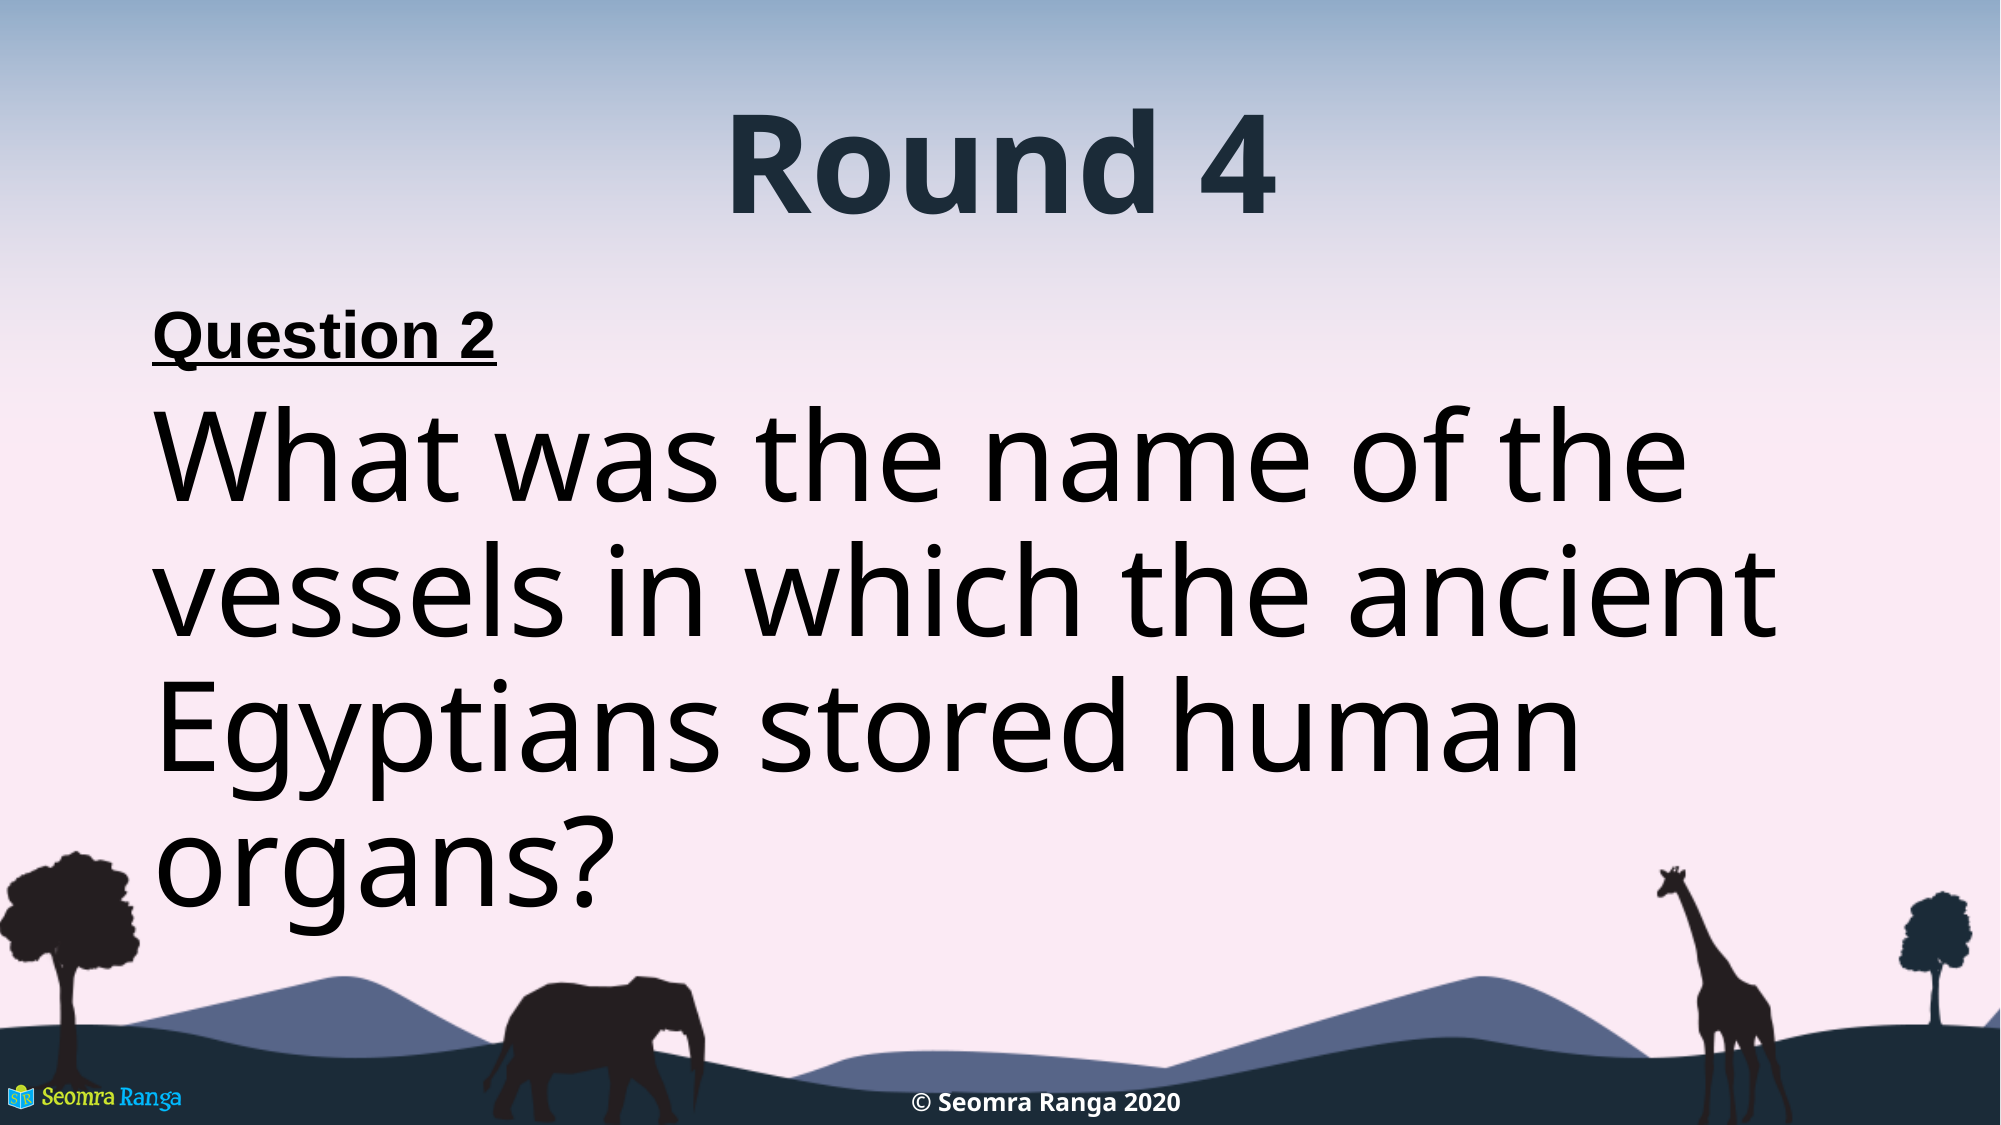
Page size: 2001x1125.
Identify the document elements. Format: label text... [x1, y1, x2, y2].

text_box © Seomra Ranga 2020 www.seomraranga.com [762, 1079, 1330, 1125]
picture [0, 0, 2001, 1125]
list Question 2 What was the name of the vessels in which the ancient Egyptians stored human organs? [137, 293, 1863, 1014]
title Round 4 [137, 59, 1863, 278]
